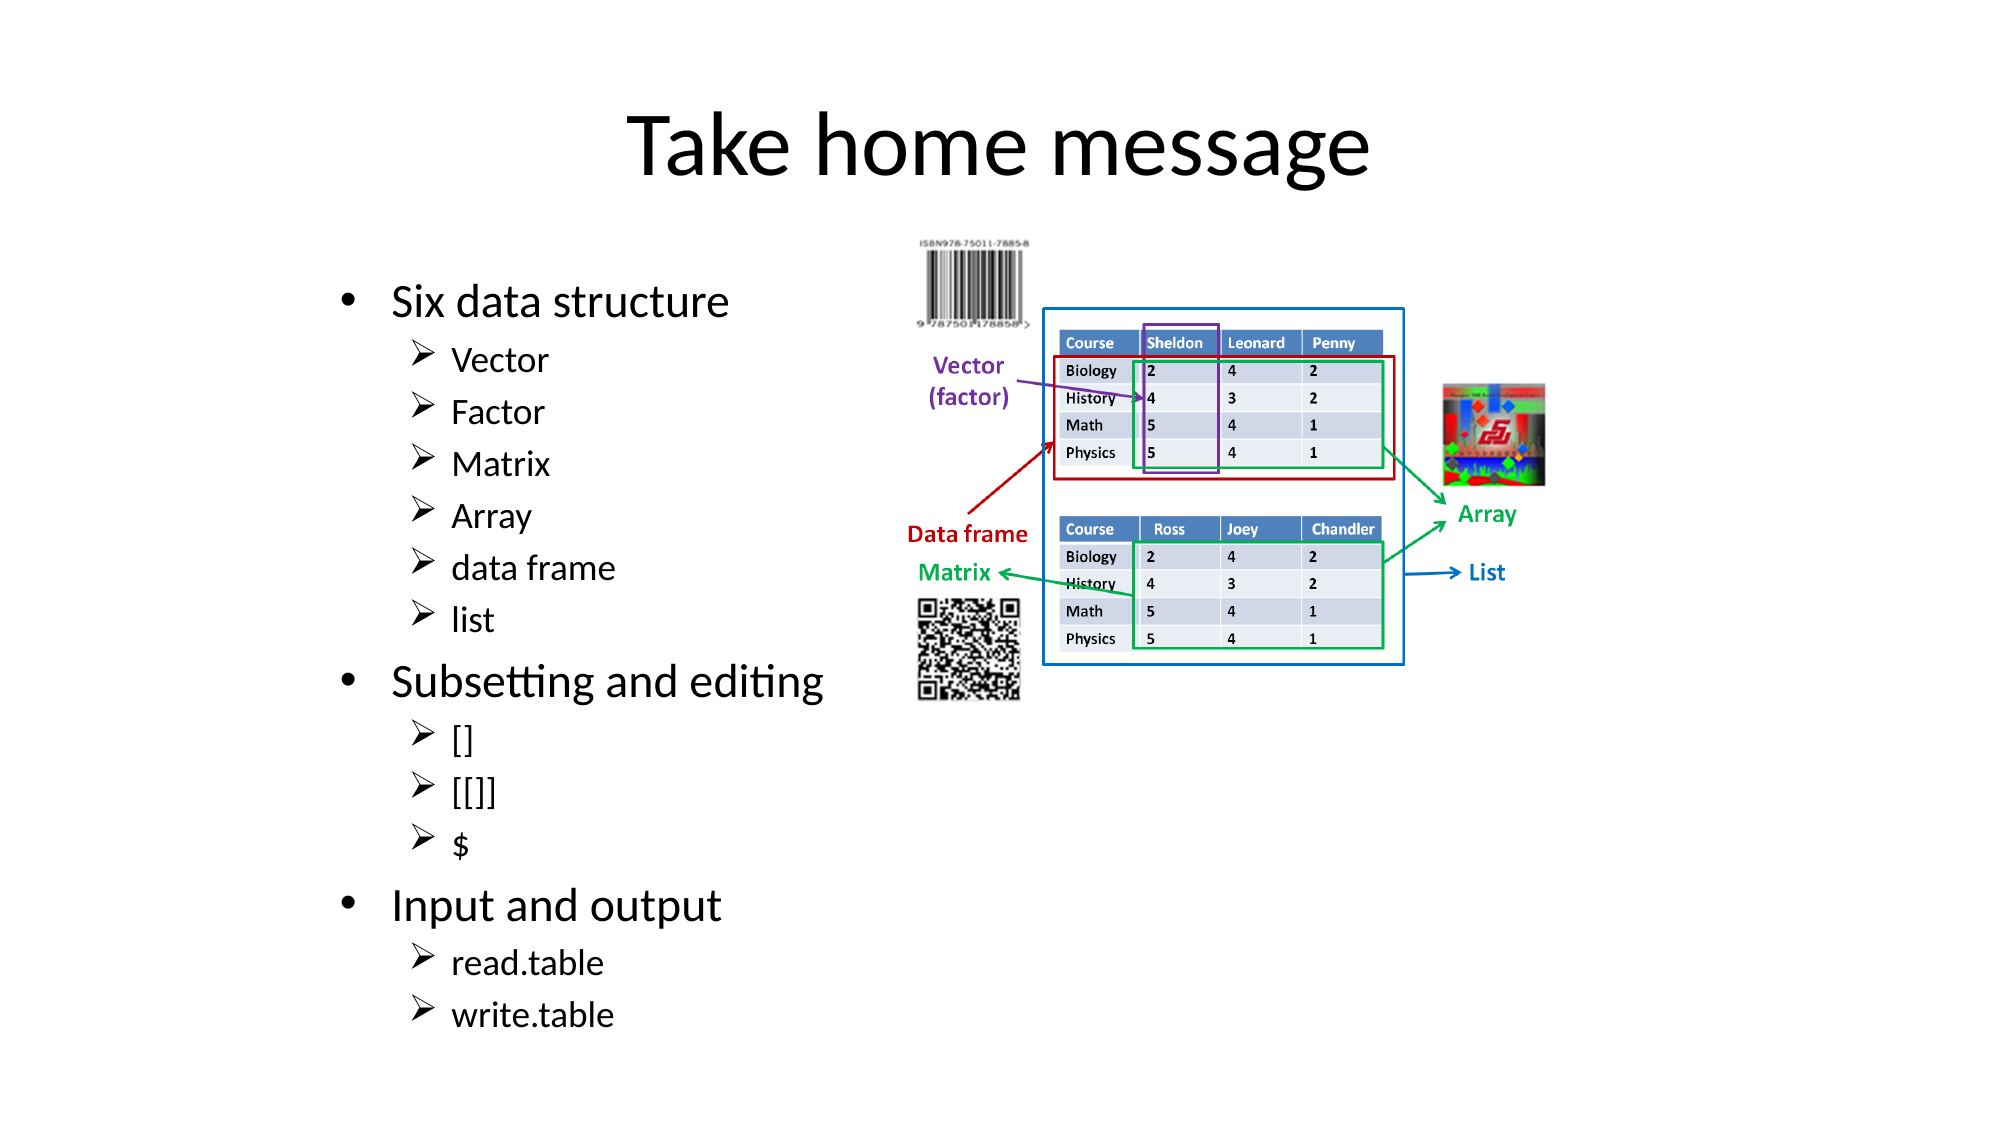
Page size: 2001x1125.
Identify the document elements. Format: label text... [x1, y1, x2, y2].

list Six data structure Vector Factor Matrix Array data frame list Subsetting and editing [] [[]] $ Input and output read.table write.table [324, 262, 1675, 1047]
title Take home message [99, 45, 1900, 233]
picture [905, 231, 1554, 705]
